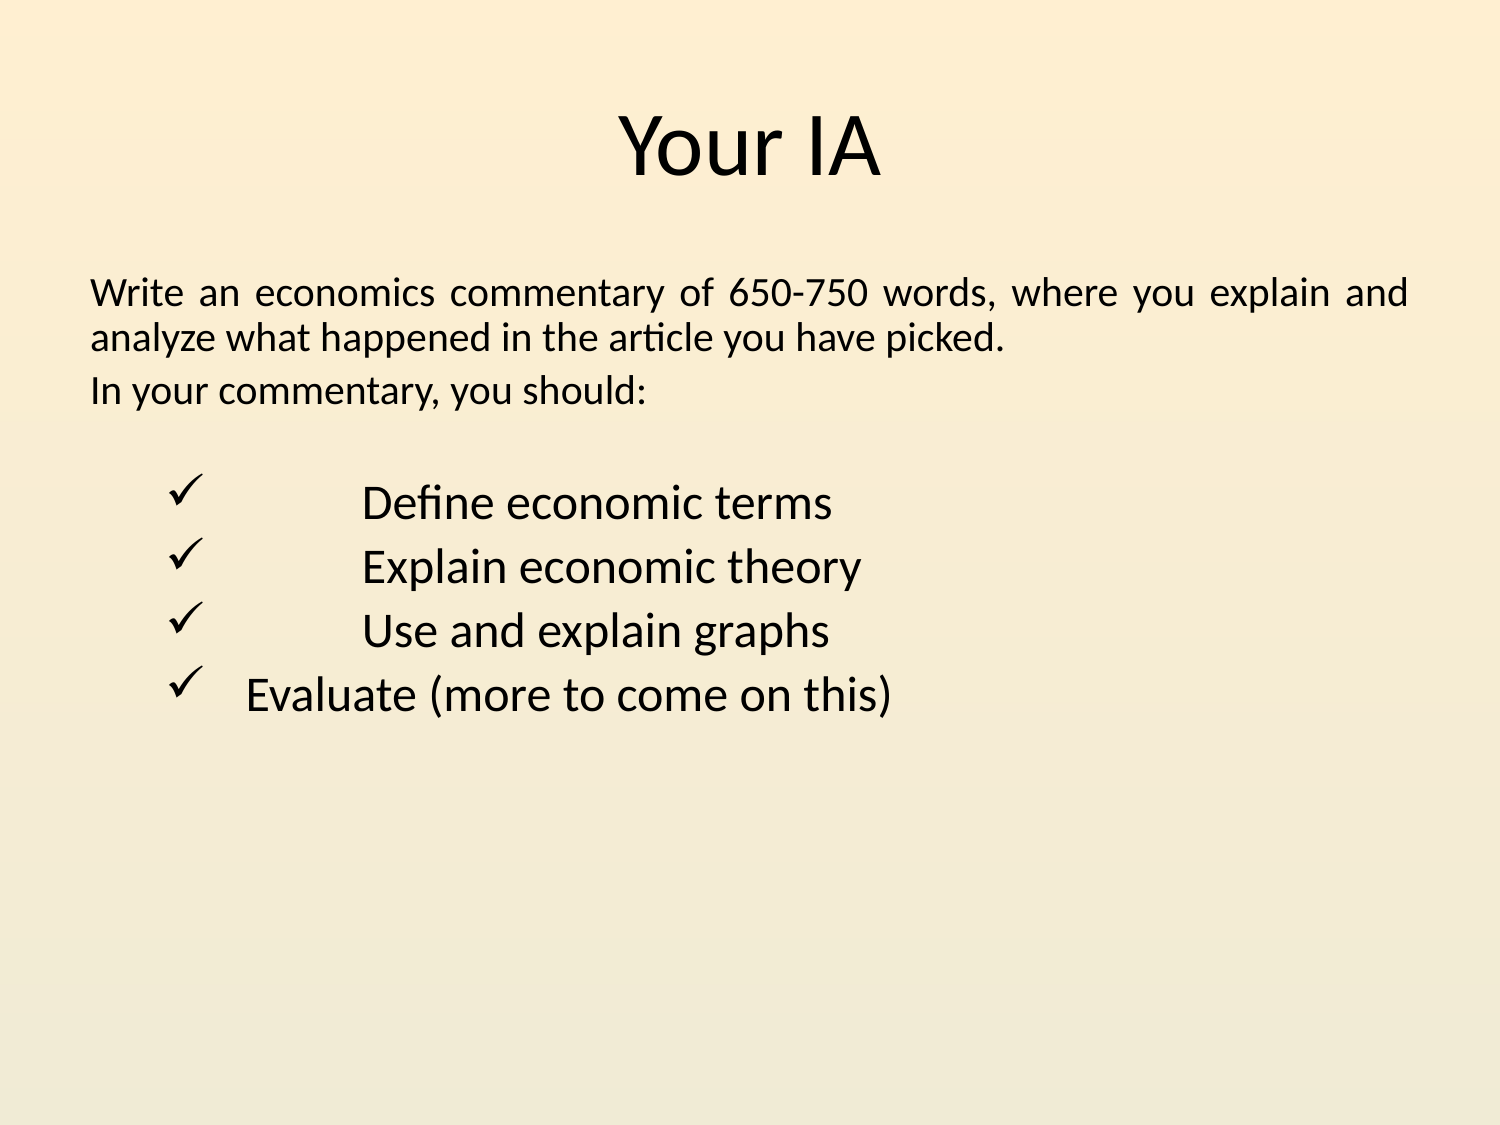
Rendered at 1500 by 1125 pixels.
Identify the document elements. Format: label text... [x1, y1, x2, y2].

title Your IA [75, 45, 1425, 233]
list Write an economics commentary of 650-750 words, where you explain and analyze what happened in the article you have picked. In your commentary, you should: Define economic terms Explain economic theory Use and explain graphs Evaluate (more to come on this) [75, 262, 1425, 1005]
